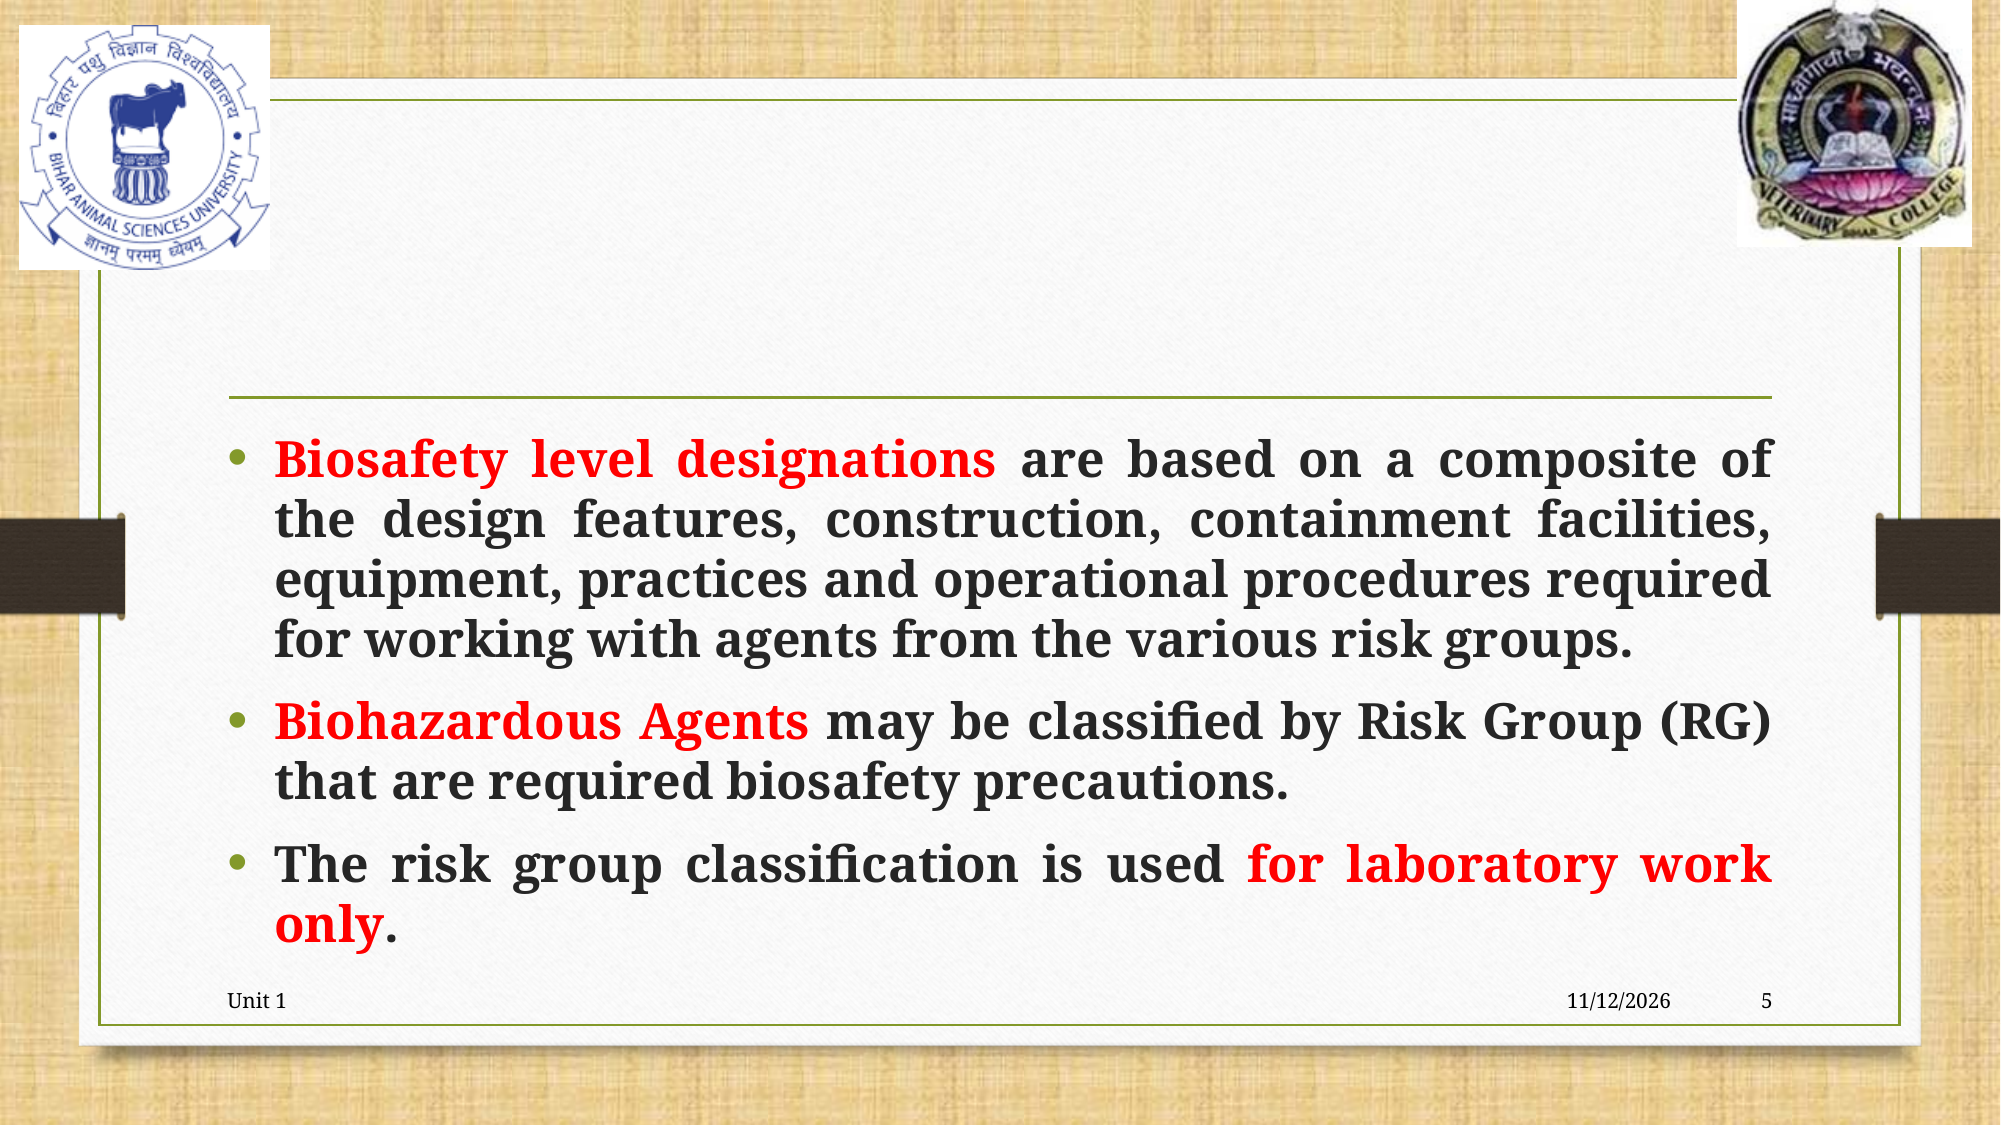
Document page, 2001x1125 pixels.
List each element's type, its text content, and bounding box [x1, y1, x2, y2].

list Biosafety level designations are based on a composite of the design features, construction, containment facilities, equipment, practices and operational procedures required for working with agents from the various risk groups. Biohazardous Agents may be classified by Risk Group (RG) that are required biosafety precautions. The risk group classification is used for laboratory work only. [212, 419, 1788, 964]
footer Unit 1 [212, 979, 1411, 1025]
slide_number 5 [1698, 979, 1788, 1025]
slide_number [1423, 979, 1686, 1025]
picture [0, 0, 2001, 1125]
